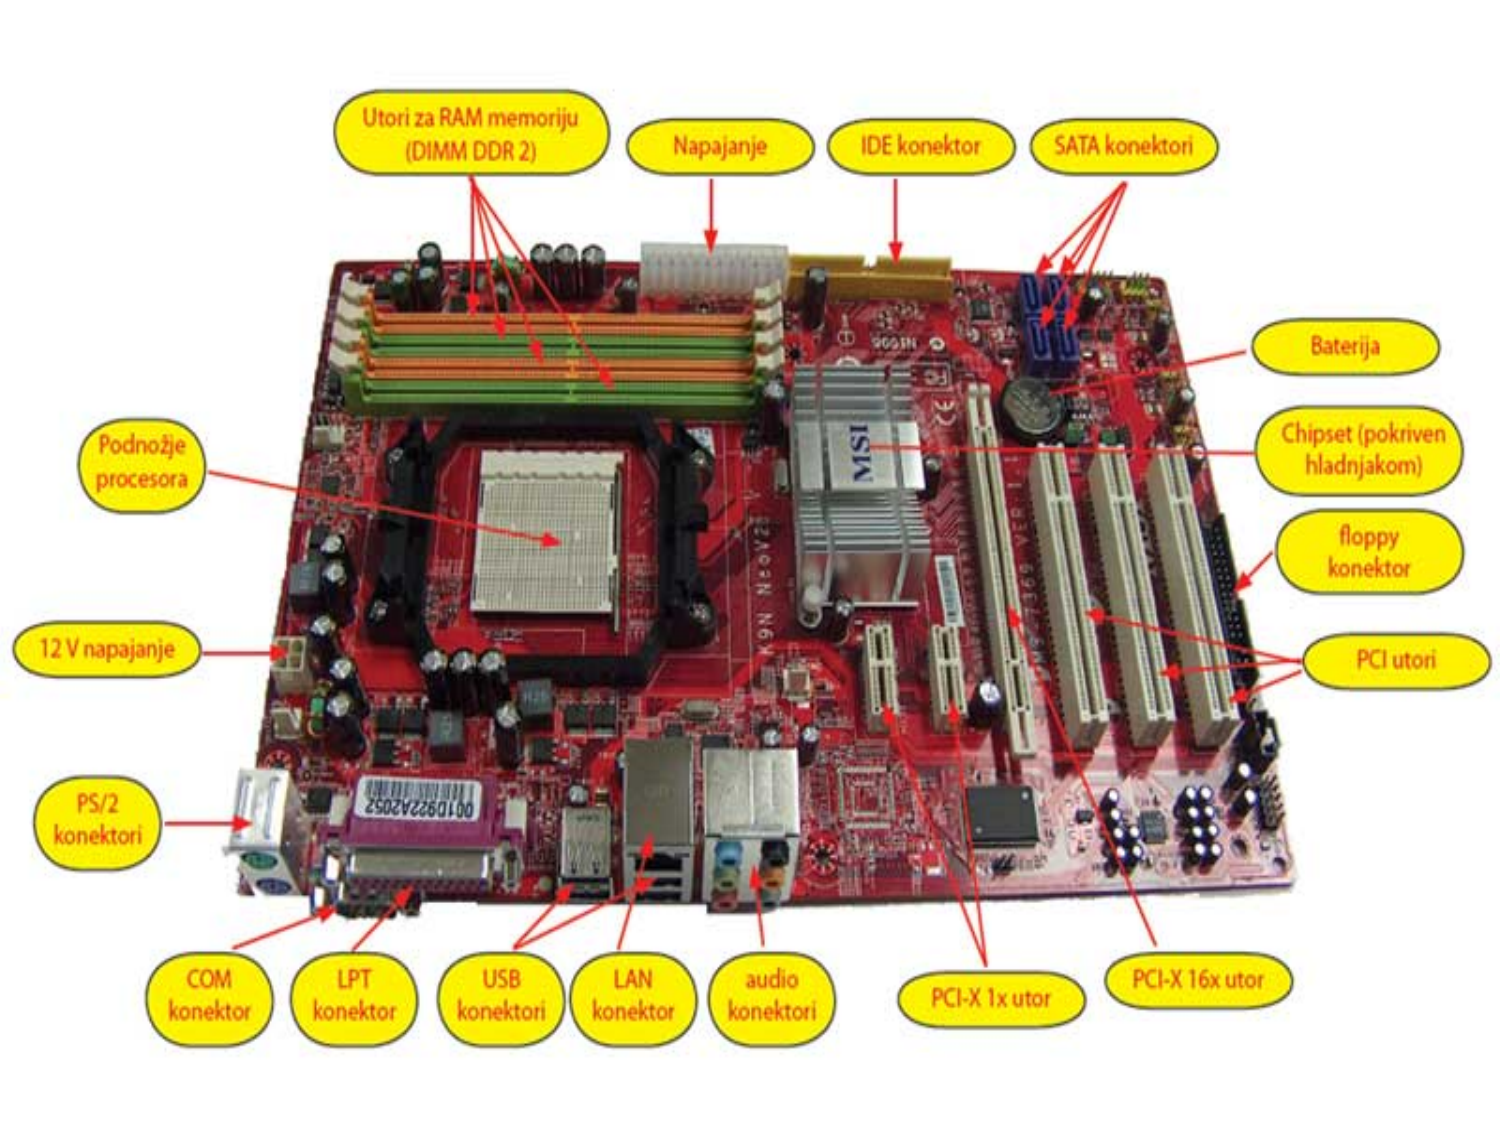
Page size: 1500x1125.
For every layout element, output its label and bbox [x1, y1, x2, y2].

list [0, 54, 1500, 1071]
